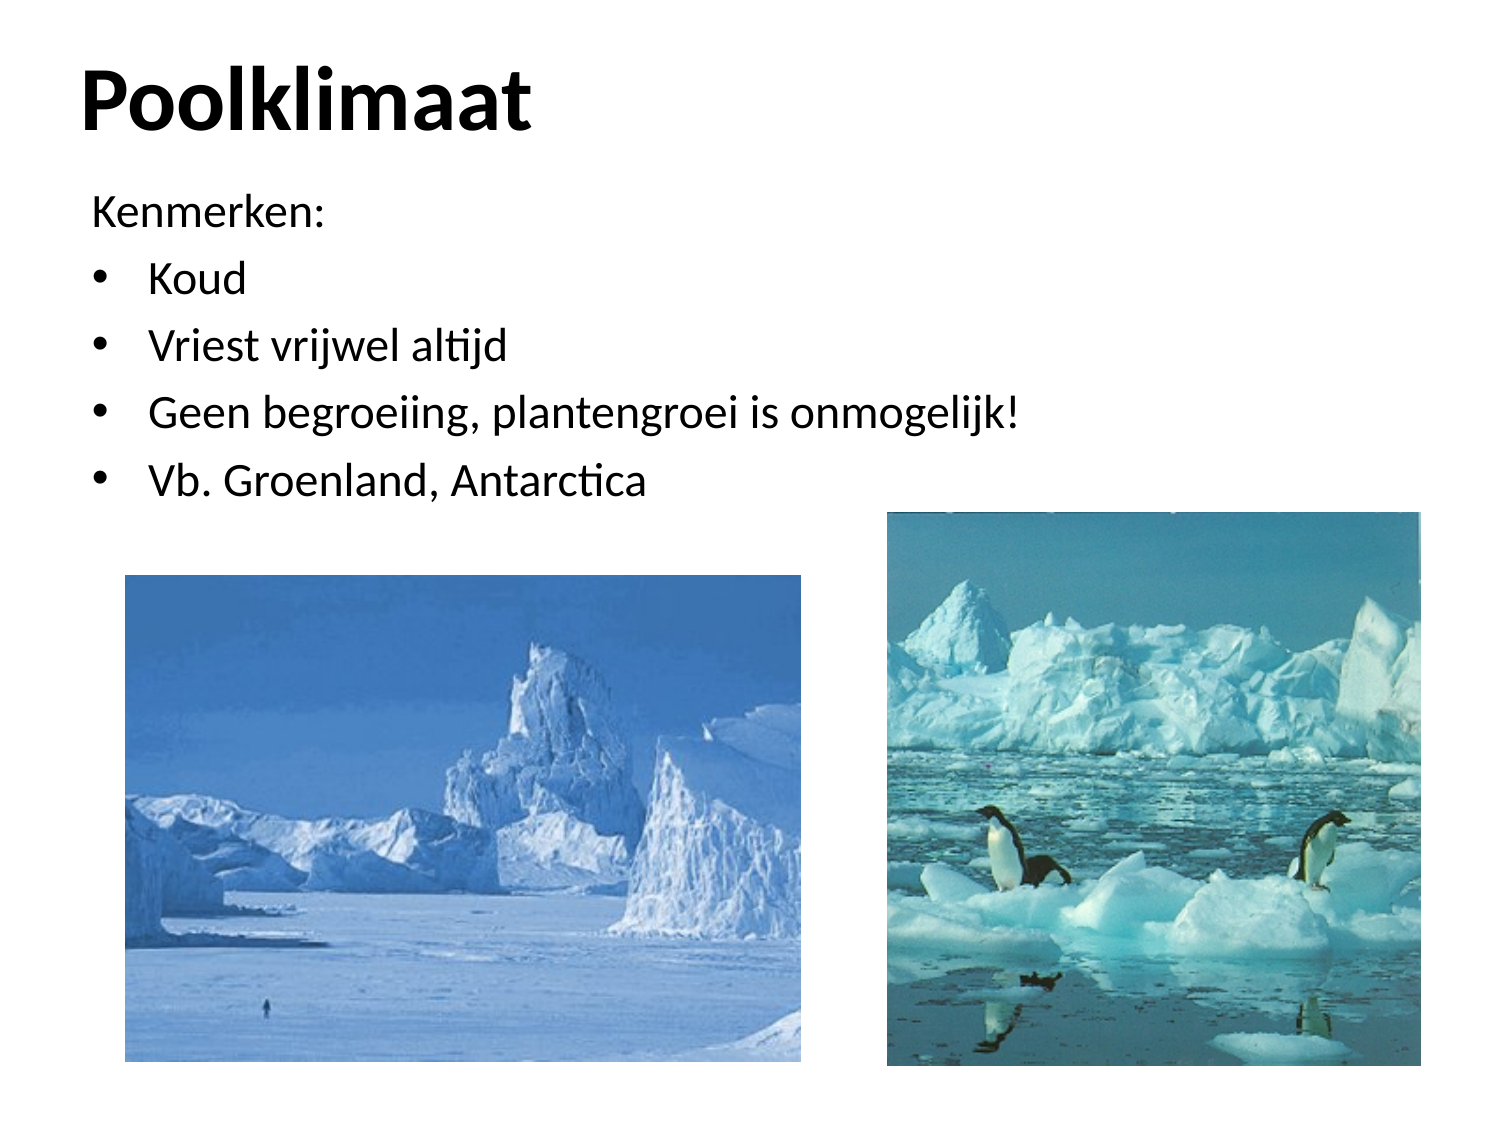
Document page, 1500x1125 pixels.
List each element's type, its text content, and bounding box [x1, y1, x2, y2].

title Poolklimaat [64, 0, 1415, 188]
picture [887, 512, 1421, 1066]
list Kenmerken: Koud Vriest vrijwel altijd Geen begroeiing, plantengroei is onmogelijk! Vb. Groenland, Antarctica [76, 172, 1447, 587]
picture [124, 574, 801, 1063]
